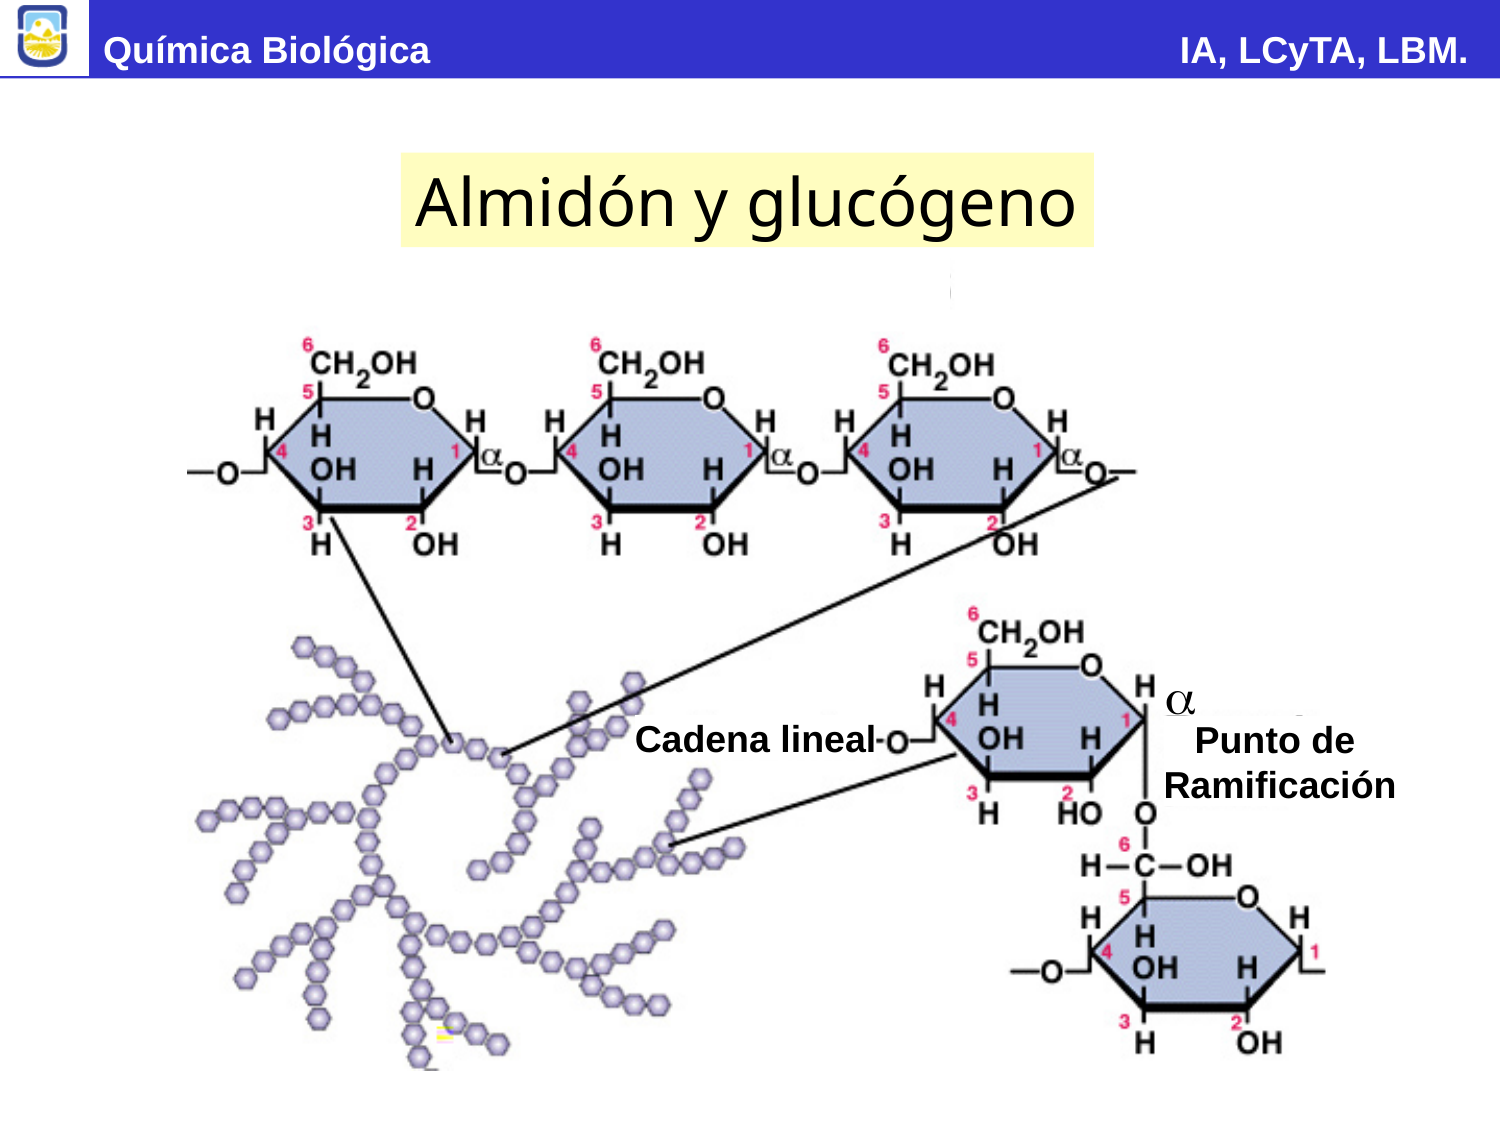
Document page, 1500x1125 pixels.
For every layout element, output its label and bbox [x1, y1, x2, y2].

text_box [187, 152, 1398, 1071]
text_box [0, 0, 1500, 83]
